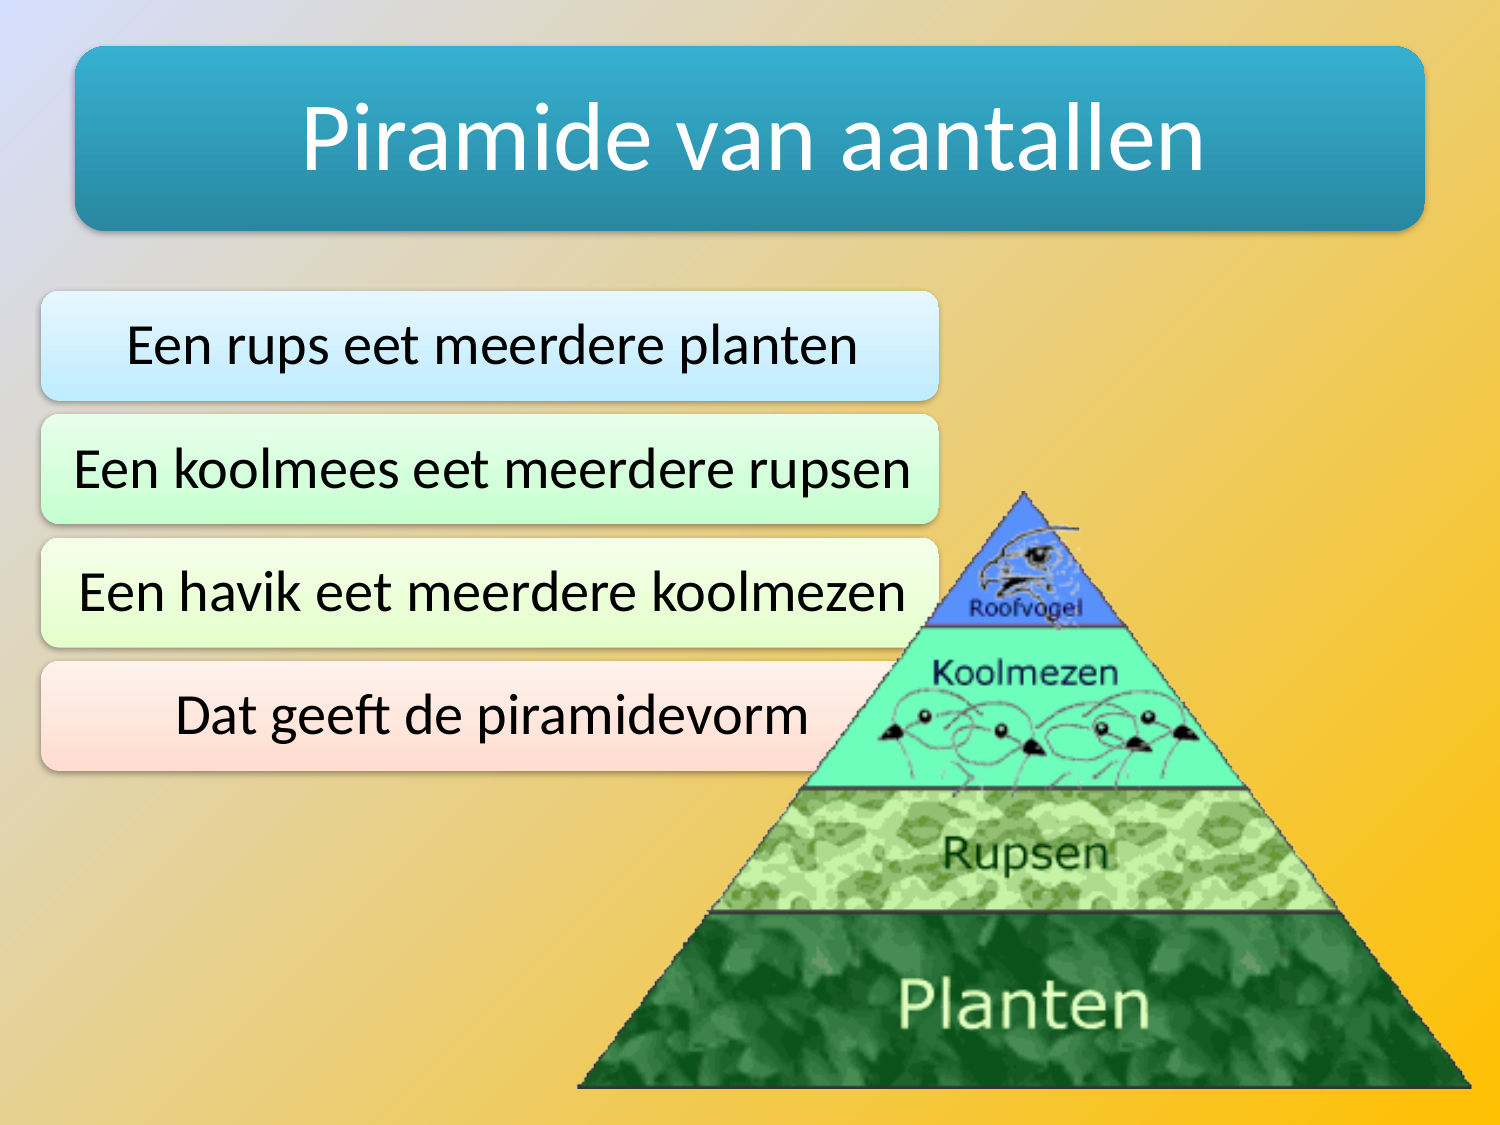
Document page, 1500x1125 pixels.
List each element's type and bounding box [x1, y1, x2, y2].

text_box [74, 44, 1426, 233]
list [40, 219, 940, 843]
picture [560, 491, 1500, 1089]
